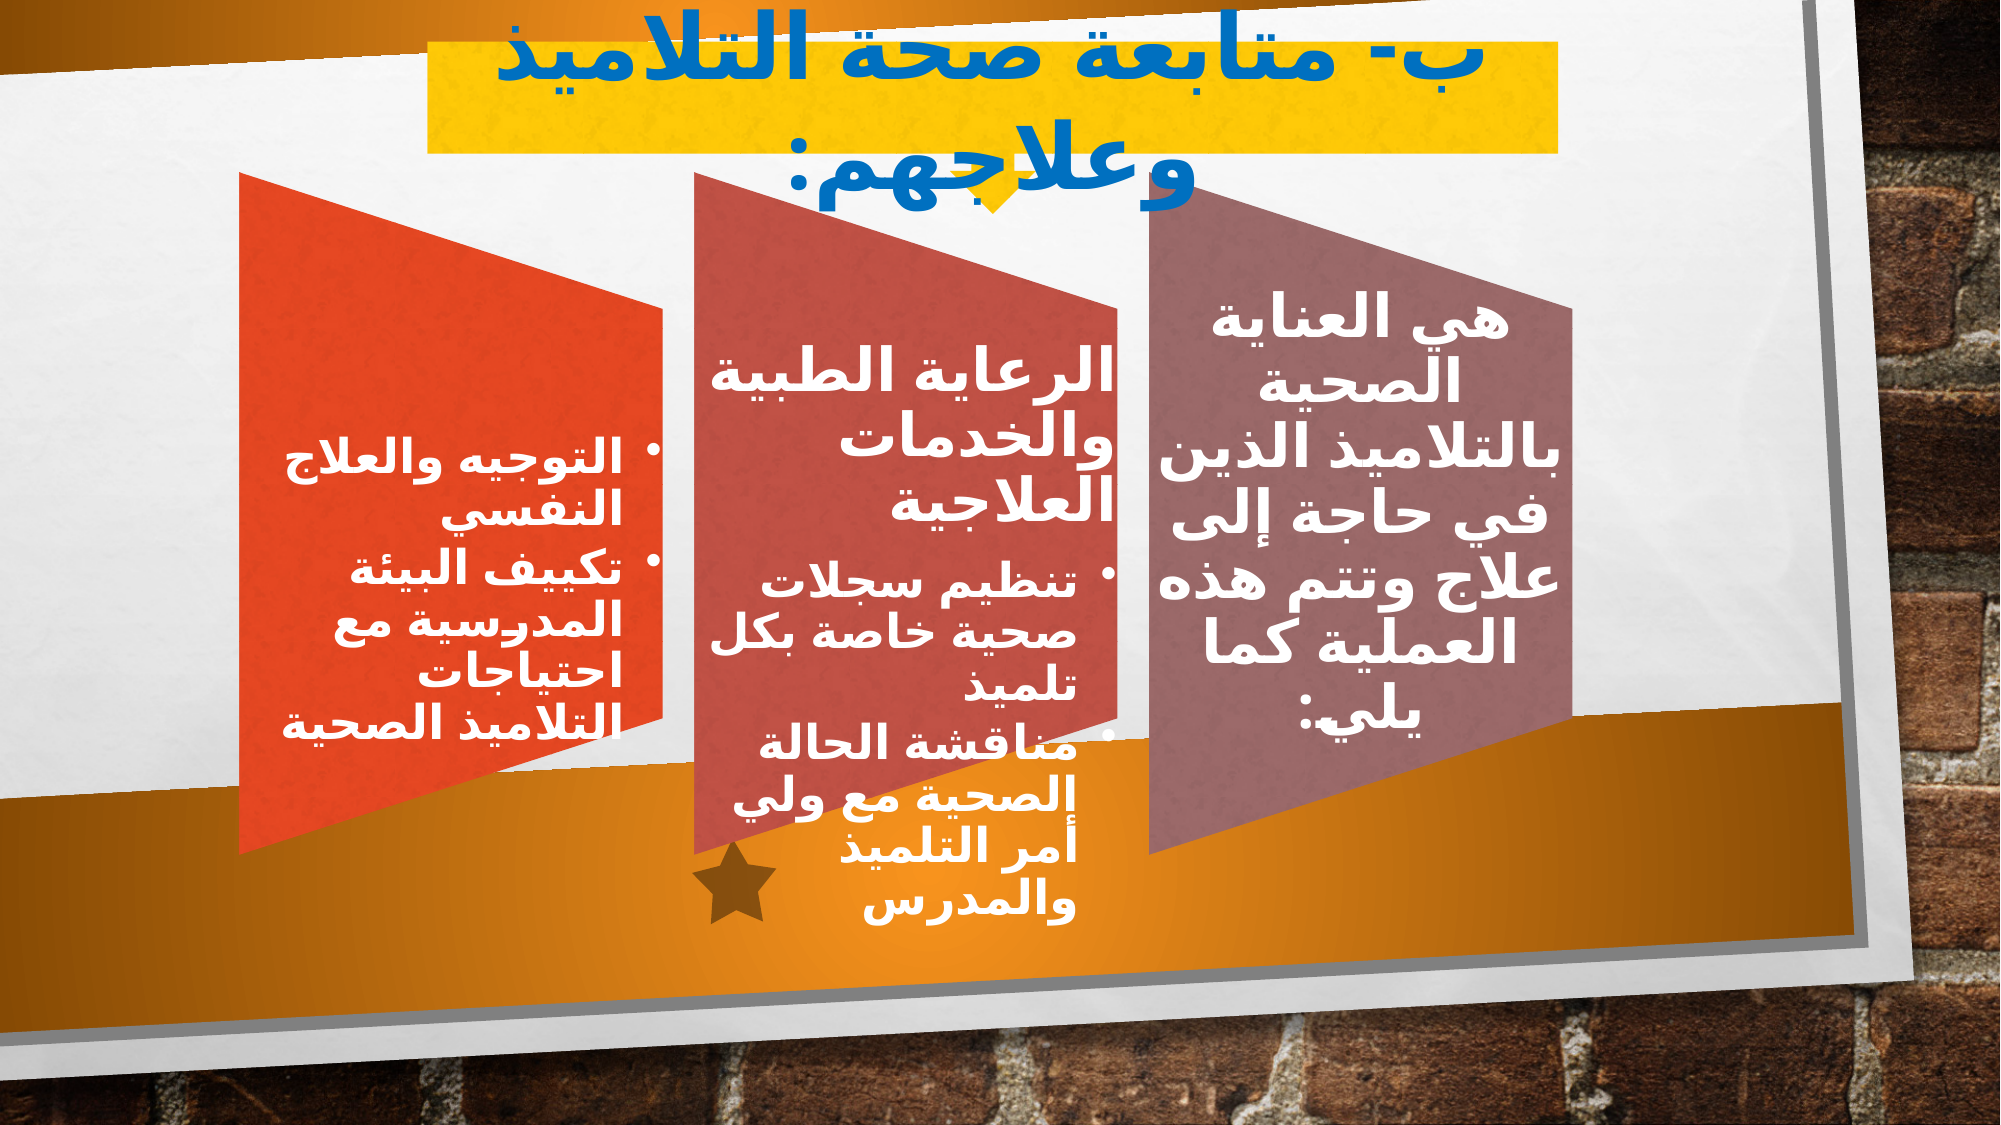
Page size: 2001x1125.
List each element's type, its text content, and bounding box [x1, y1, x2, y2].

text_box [238, 172, 1573, 855]
text_box ب- متابعة صحة التلاميذ وعلاجهم: [426, 40, 1559, 172]
picture [0, 0, 2000, 1125]
